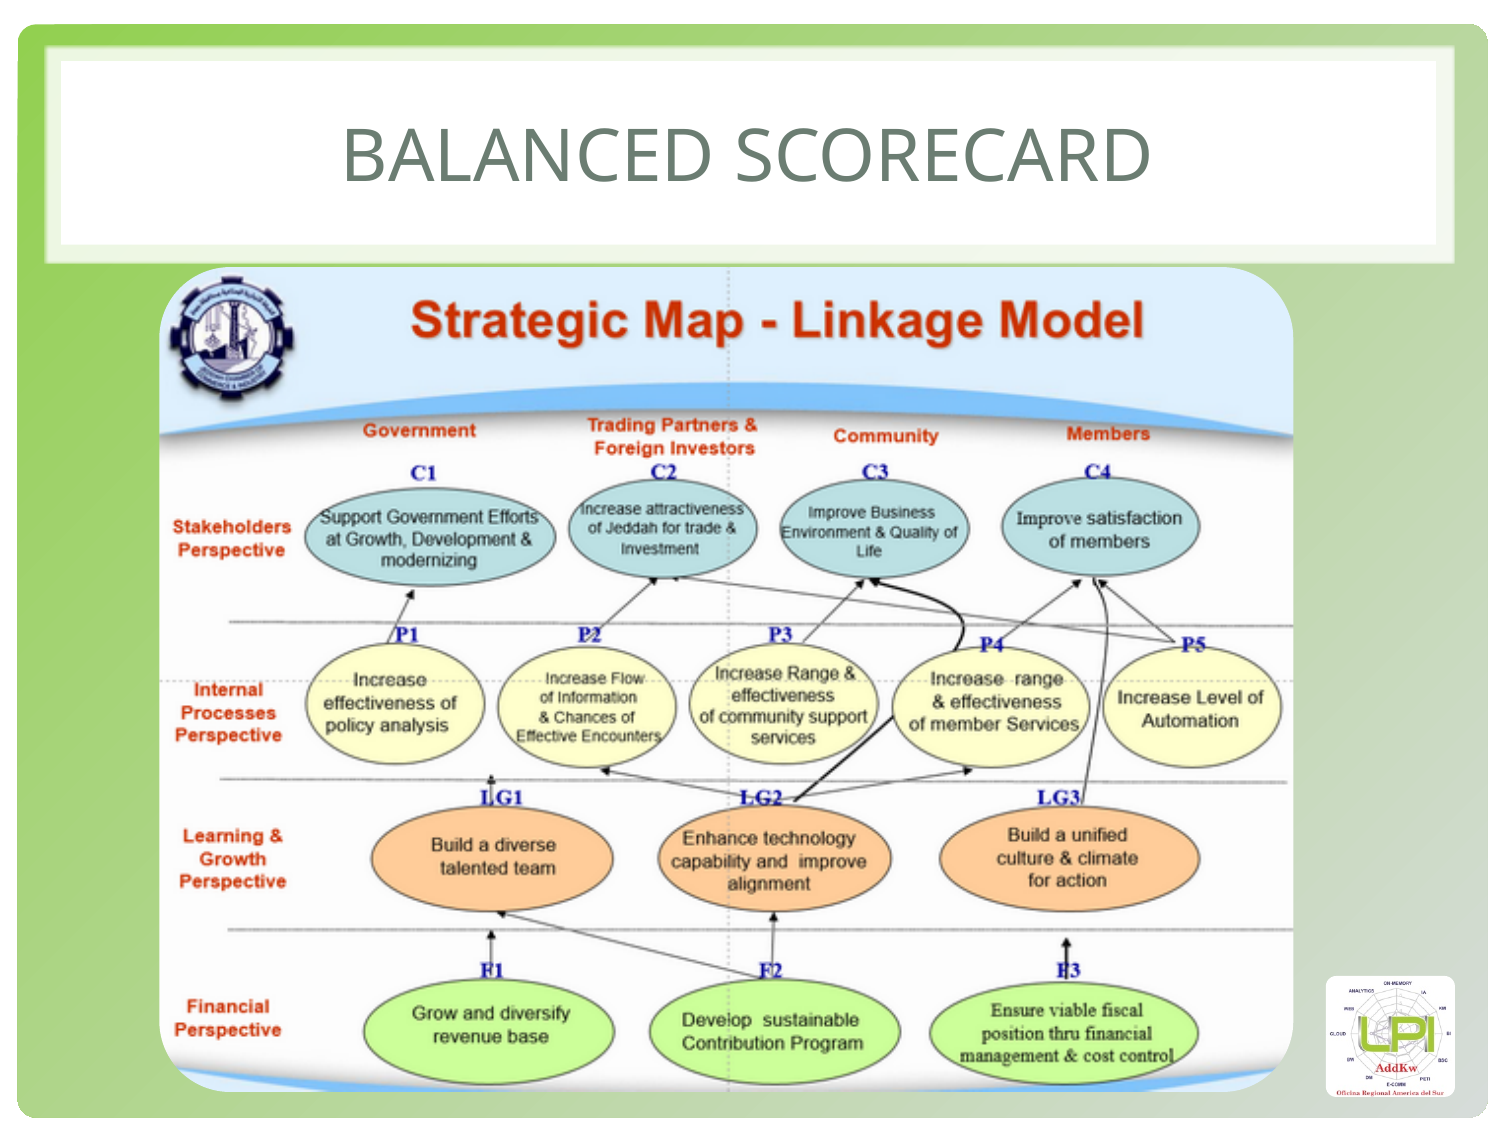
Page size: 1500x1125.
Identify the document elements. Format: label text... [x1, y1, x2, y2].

title Balanced Scorecard [69, 66, 1425, 238]
picture [1325, 975, 1455, 1097]
picture [159, 266, 1294, 1093]
